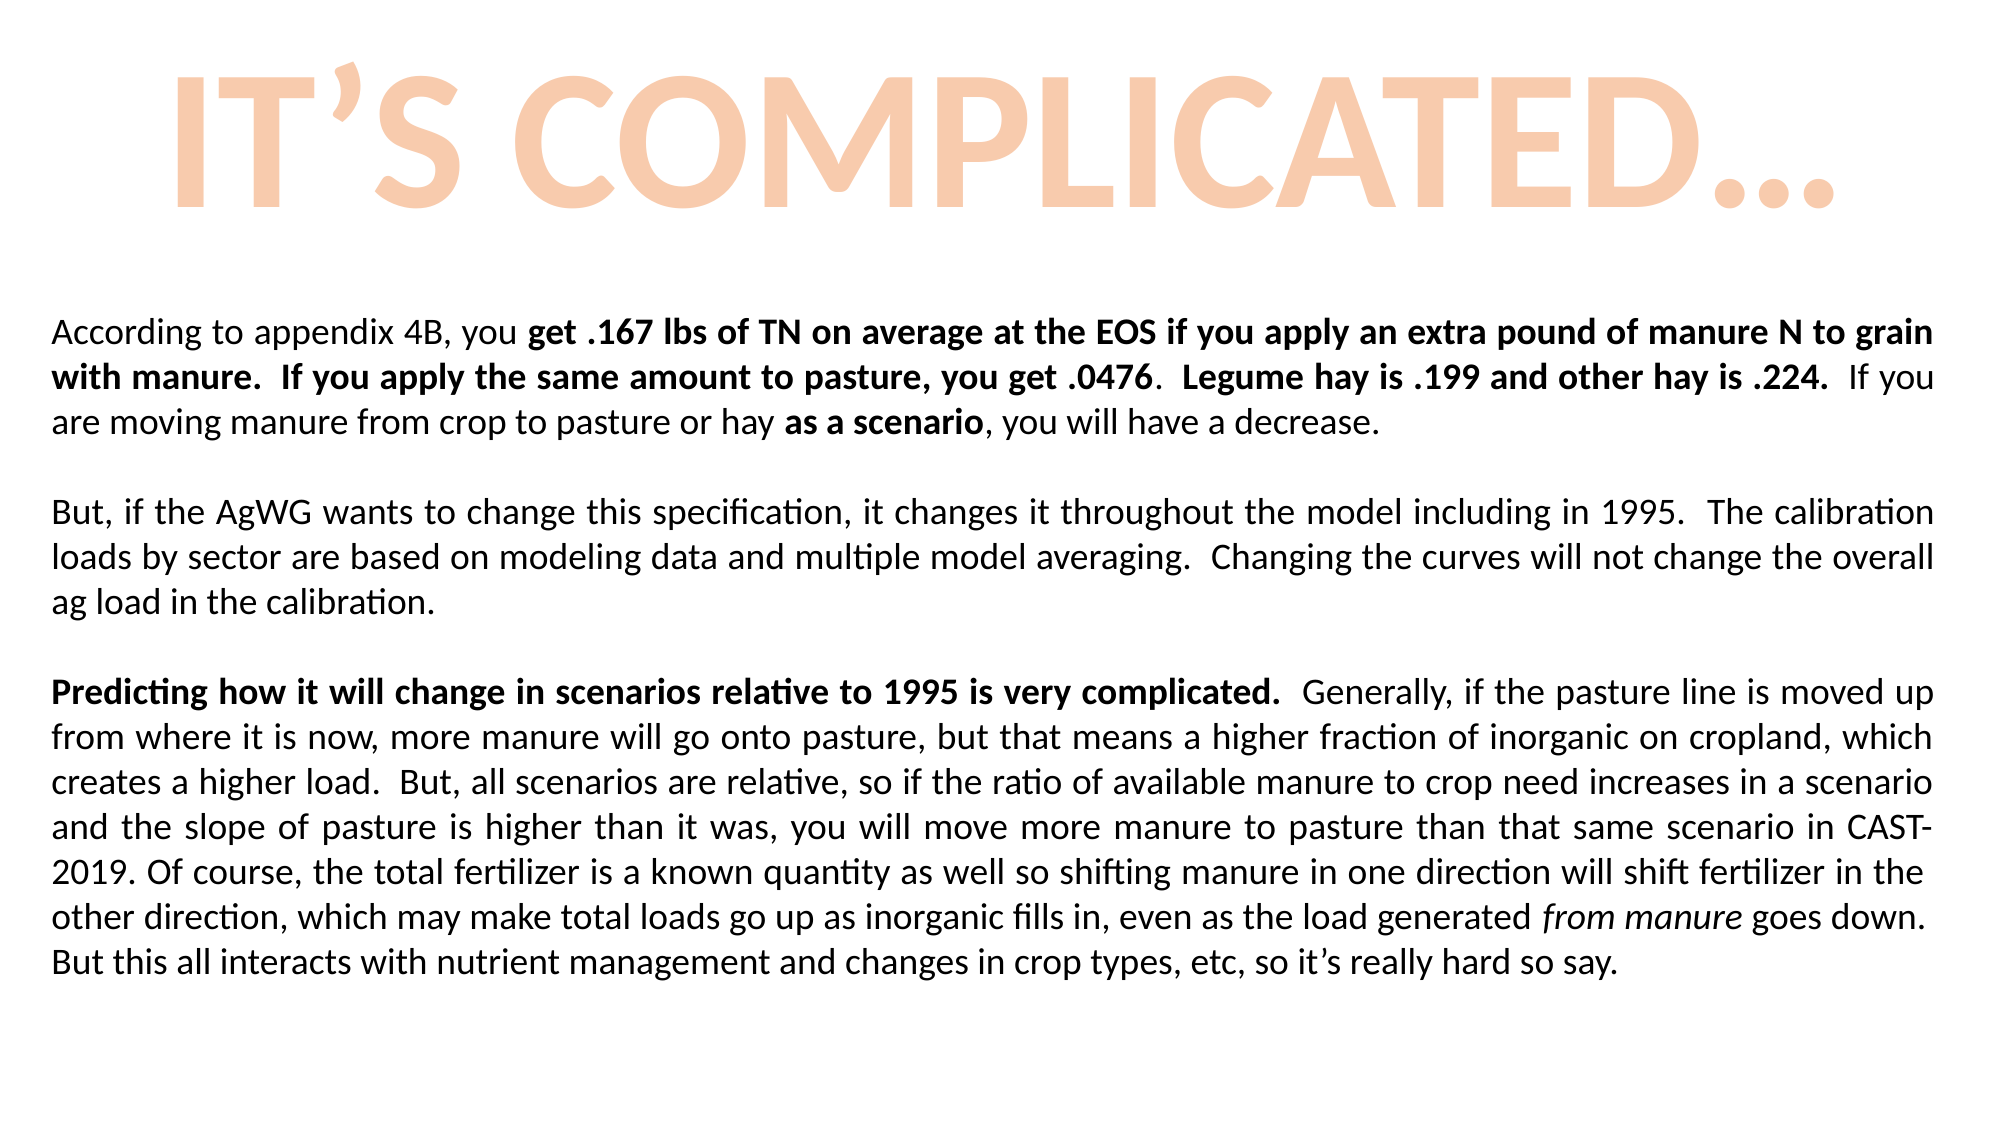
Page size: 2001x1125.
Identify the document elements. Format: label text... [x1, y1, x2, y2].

text_box According to appendix 4B, you get .167 lbs of TN on average at the EOS if you apply an extra pound of manure N to grain with manure. If you apply the same amount to pasture, you get .0476. Legume hay is .199 and other hay is .224. If you are moving manure from crop to pasture or hay as a scenario, you will have a decrease. But, if the AgWG wants to change this specification, it changes it throughout the model including in 1995. The calibration loads by sector are based on modeling data and multiple model averaging. Changing the curves will not change the overall ag load in the calibration. Predicting how it will change in scenarios relative to 1995 is very complicated. Generally, if the pasture line is moved up from where it is now, more manure will go onto pasture, but that means a higher fraction of inorganic on cropland, which creates a higher load. But, all scenarios are relative, so if the ratio of available manure to crop need increases in a scenario and the slope of pasture is higher than it was, you will move more manure to pasture than that same scenario in CAST-2019. Of course, the total fertilizer is a known quantity as well so shifting manure in one direction will shift fertilizer in the other direction, which may make total loads go up as inorganic fills in, even as the load generated from manure goes down. But this all interacts with nutrient management and changes in crop types, etc, so it’s really hard so say. [36, 299, 1950, 990]
text_box IT’S COMPLICATED… [71, 0, 1940, 255]
